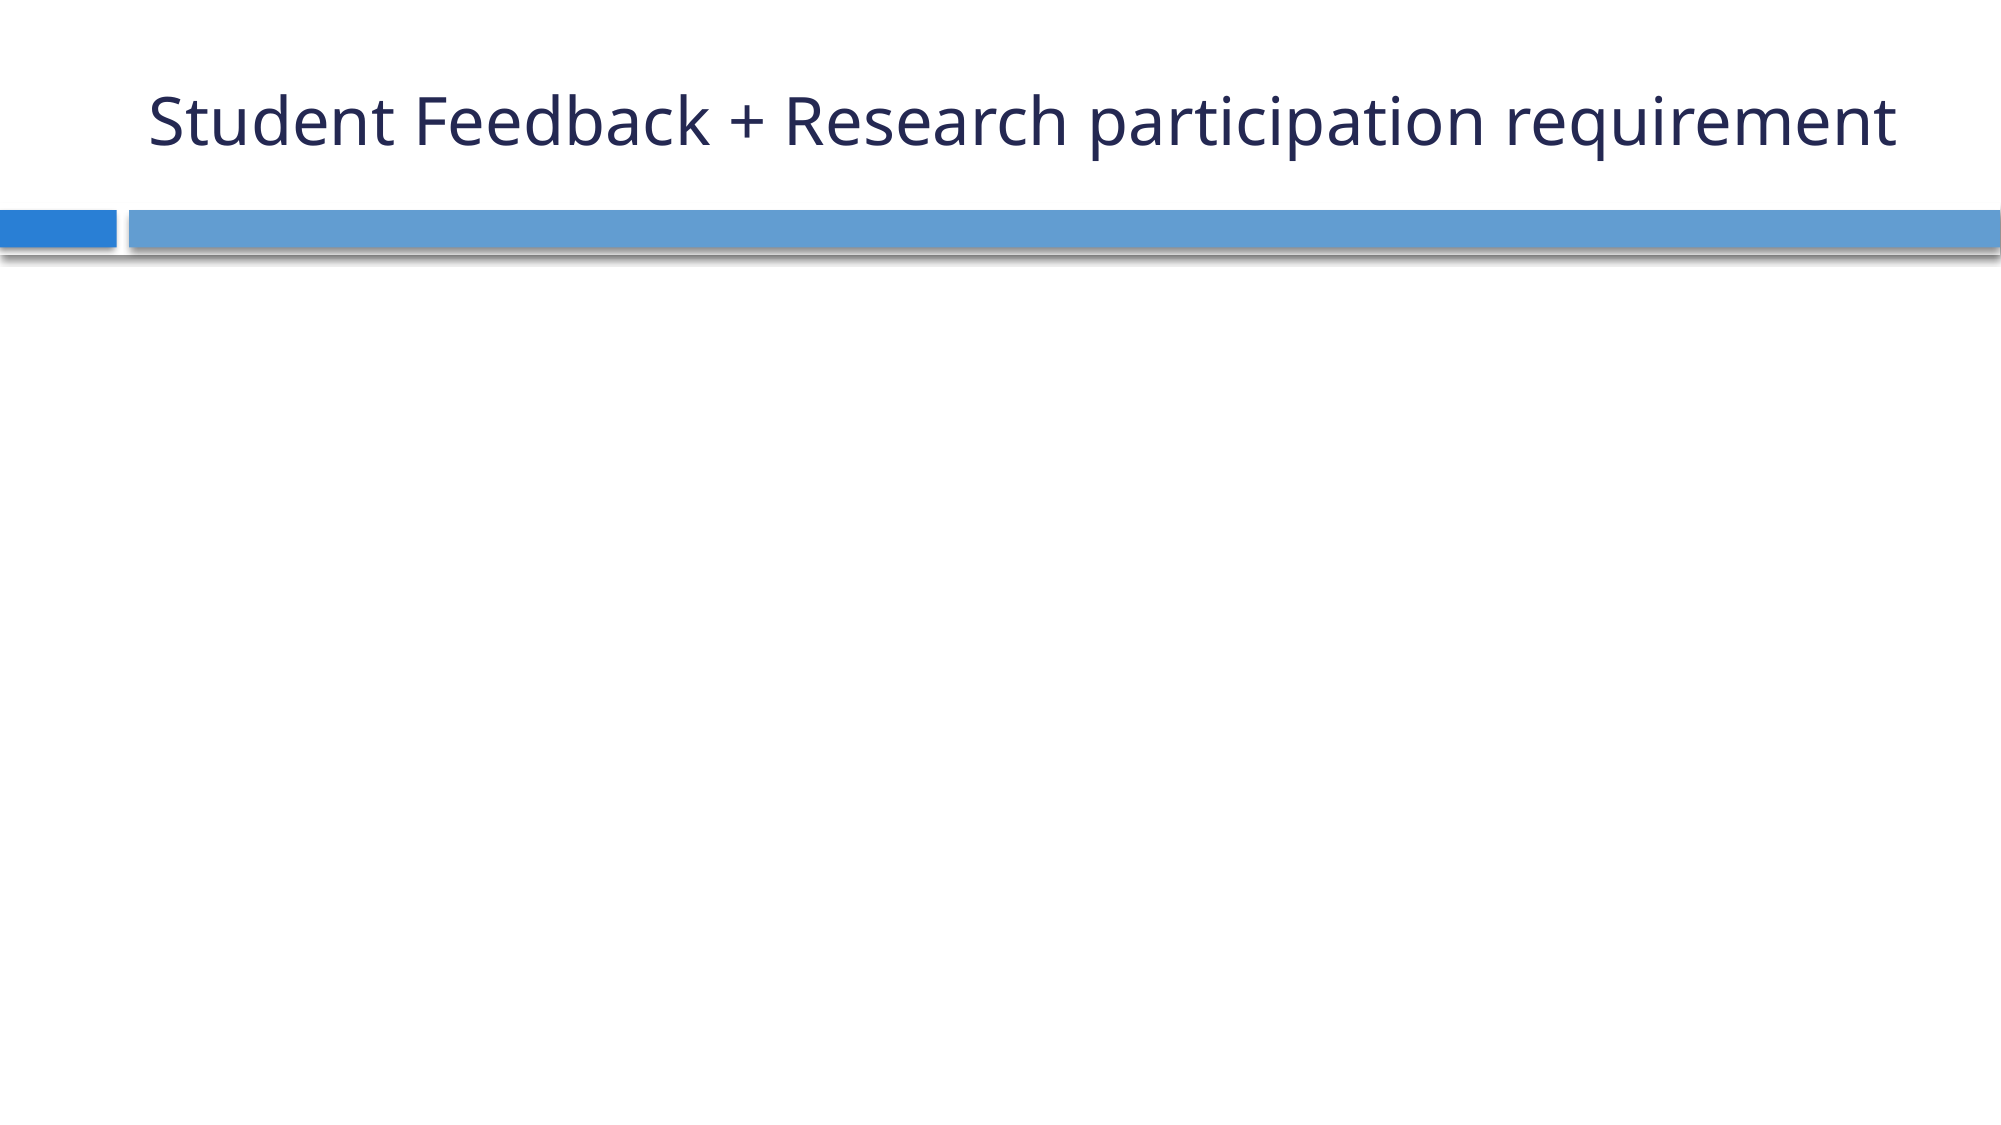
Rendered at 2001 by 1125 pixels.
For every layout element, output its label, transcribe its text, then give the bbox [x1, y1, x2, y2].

title Student Feedback + Research participation requirement [133, 37, 1918, 200]
